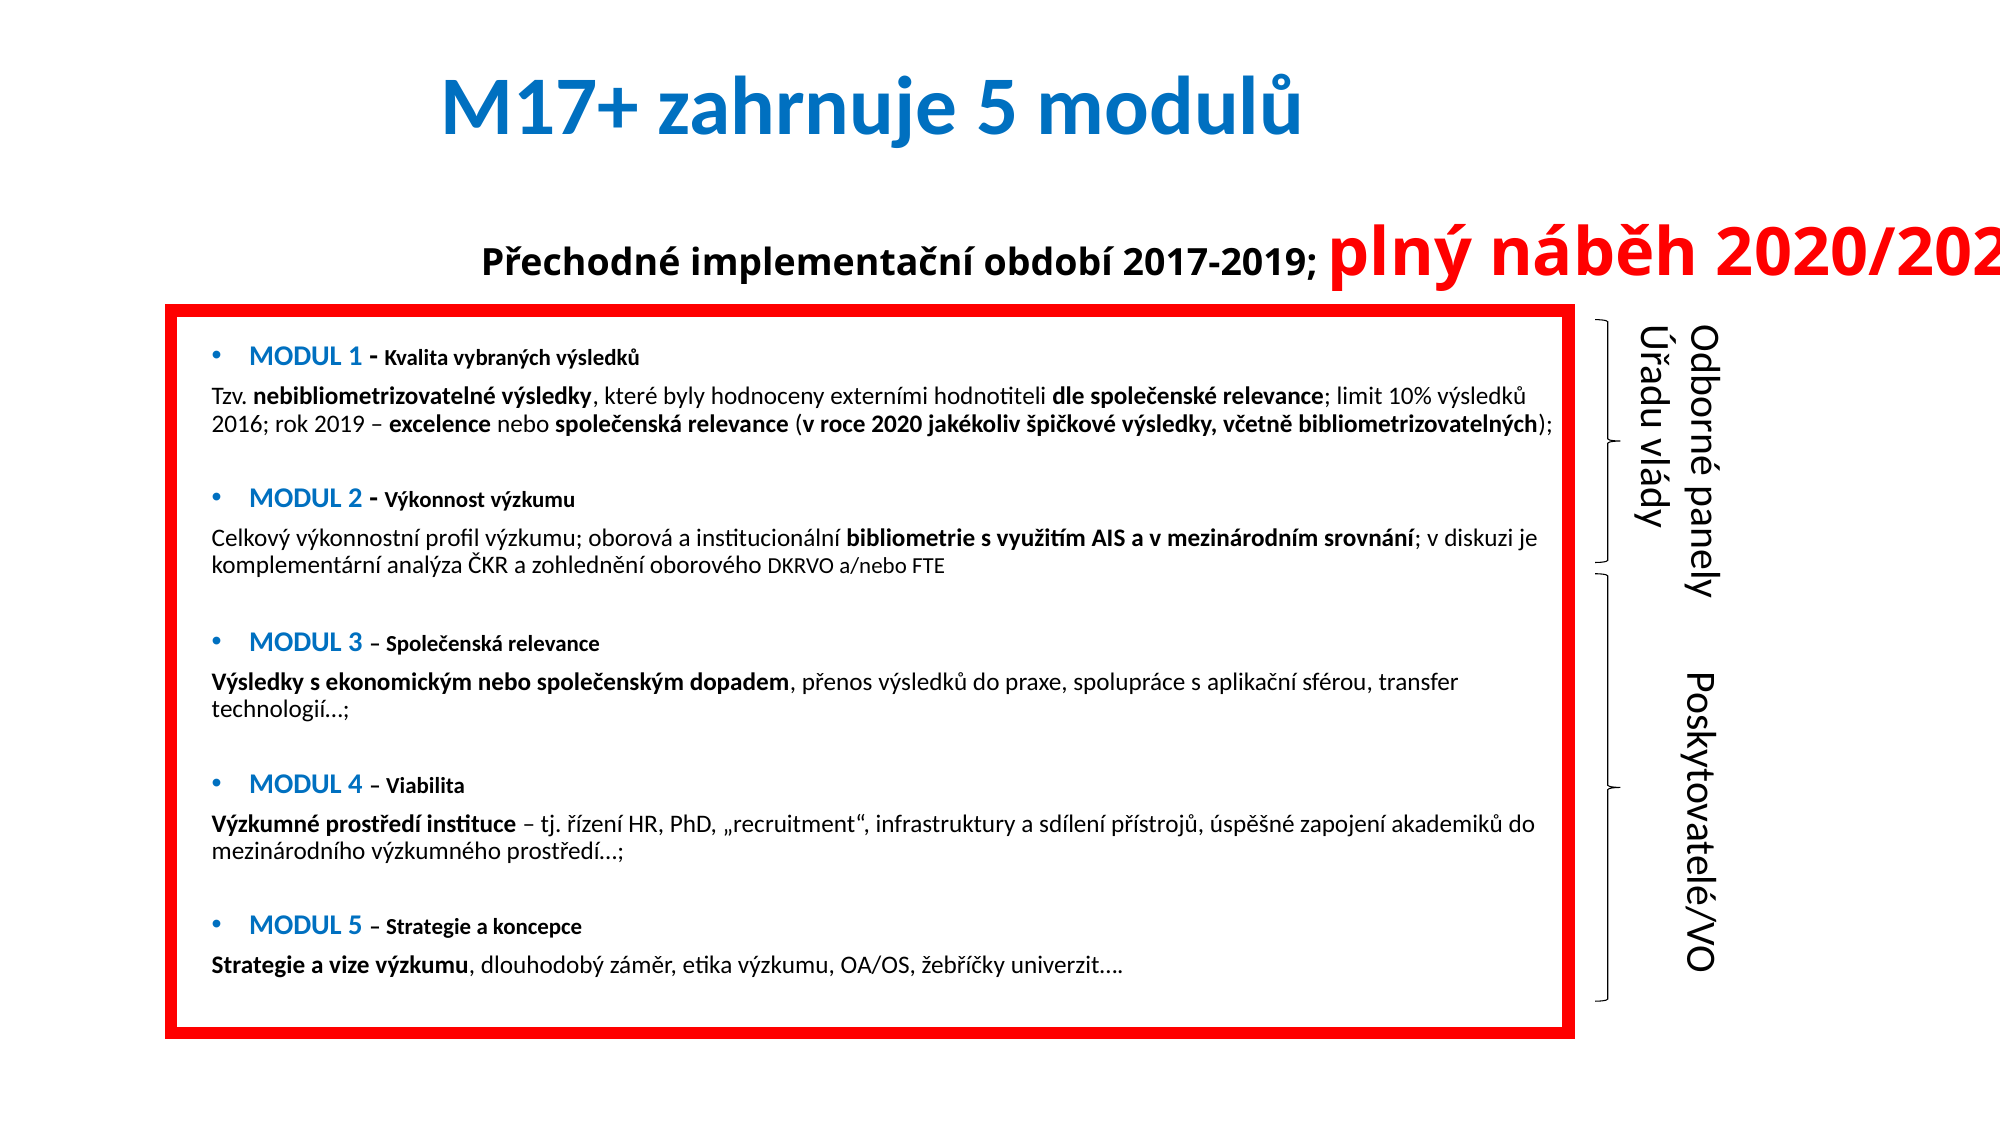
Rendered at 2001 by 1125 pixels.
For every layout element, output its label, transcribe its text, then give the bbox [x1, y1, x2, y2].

text_box Přechodné implementační období 2017-2019; plný náběh 2020/2021 [466, 201, 2000, 296]
text_box [170, 310, 1569, 1034]
text_box Odborné panely Úřadu vlády [1608, 310, 1741, 635]
title M17+ zahrnuje 5 modulů [425, 54, 1752, 161]
text_box Poskytovatelé/VO [1655, 656, 1737, 1002]
text_box [1595, 319, 1608, 564]
text_box [1595, 573, 1621, 1002]
